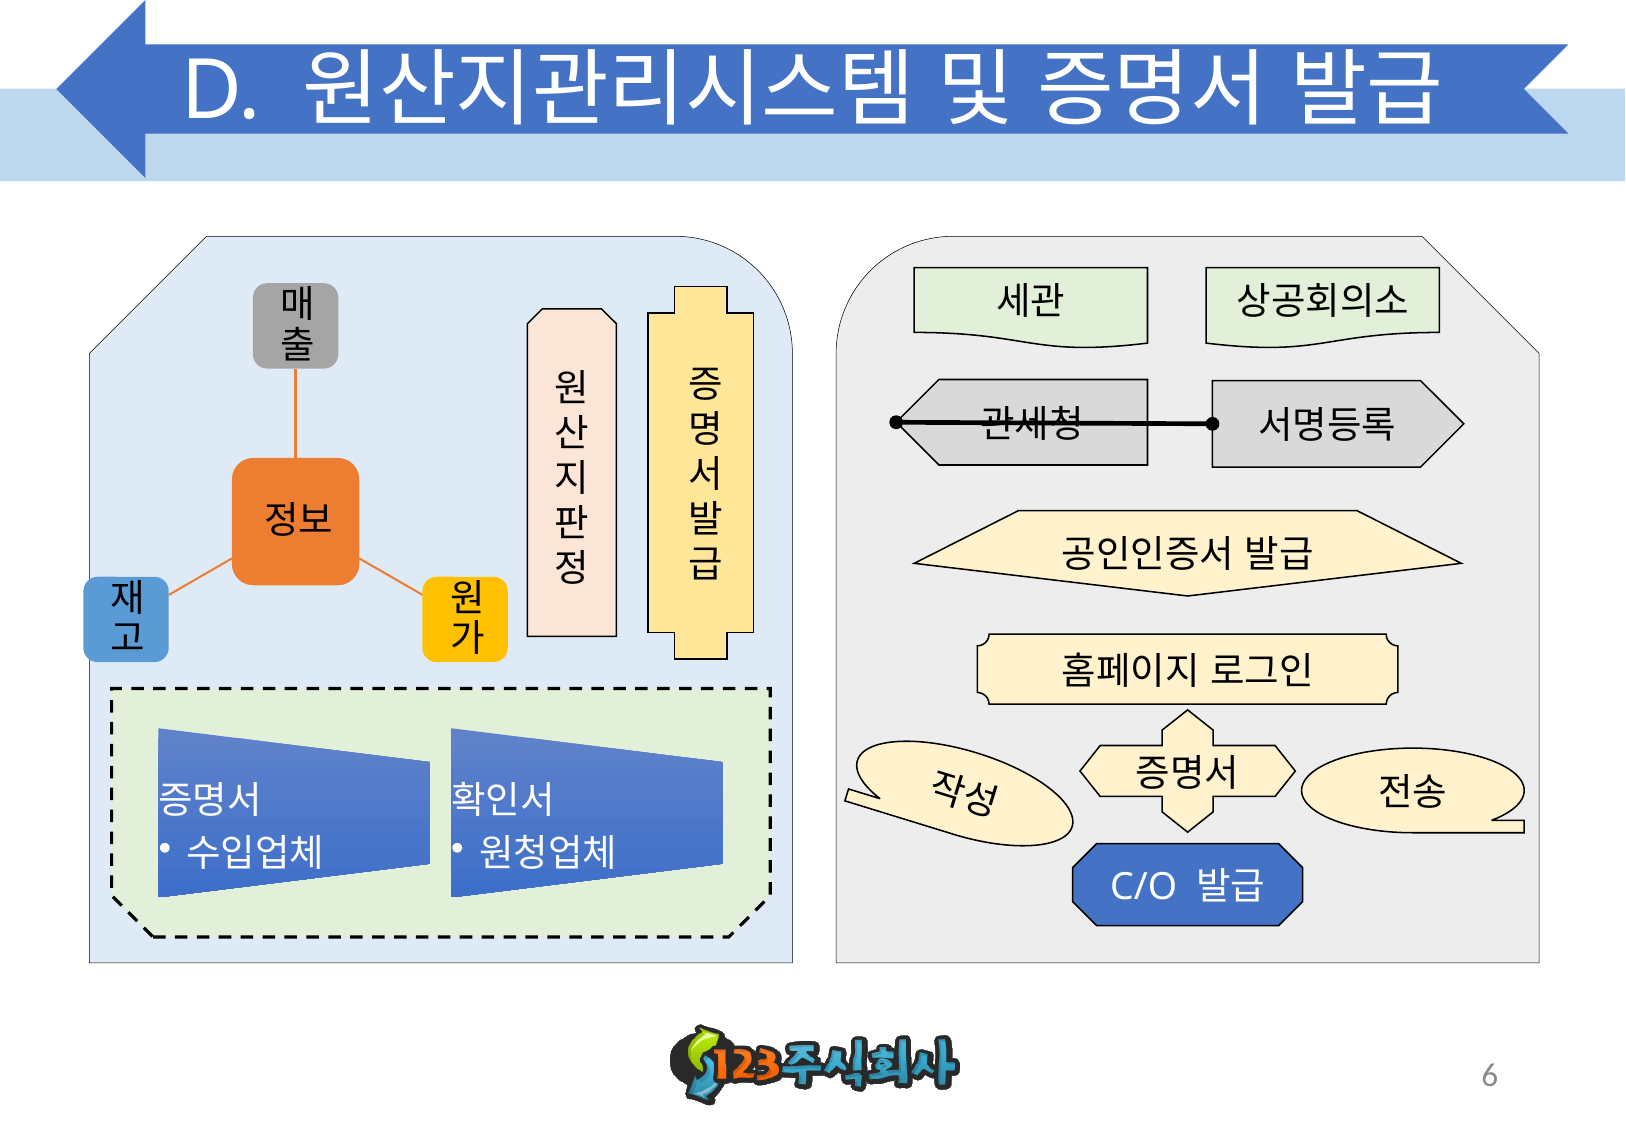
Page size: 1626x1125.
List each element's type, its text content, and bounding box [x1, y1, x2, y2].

picture [655, 1010, 973, 1117]
text_box [835, 235, 1541, 964]
text_box C/O 발급 [1071, 842, 1304, 927]
text_box [110, 687, 772, 939]
text_box 원 산 지 판 정 [526, 307, 618, 638]
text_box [73, 260, 518, 686]
text_box 증명서 [1078, 708, 1297, 834]
title D. 원산지관리시스템 및 증명서 발급 [0, 3, 1625, 182]
text_box 홈페이지 로그인 [976, 633, 1399, 706]
text_box [88, 235, 794, 964]
text_box 작성 [843, 740, 1074, 847]
text_box [910, 509, 1465, 577]
text_box [1070, 583, 1306, 598]
text_box 관세청 [900, 425, 1149, 467]
text_box 증명서발급 [647, 285, 754, 660]
text_box 세관 [913, 266, 1149, 349]
text_box 서명등록 [1211, 379, 1466, 469]
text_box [158, 728, 724, 898]
text_box 상공회의소 [1205, 266, 1441, 349]
text_box 공인인증서 발급 [1015, 522, 1360, 583]
text_box 관세청 [900, 378, 1149, 421]
slide_number 6 [1147, 1042, 1514, 1103]
text_box 전송 [1300, 747, 1526, 834]
